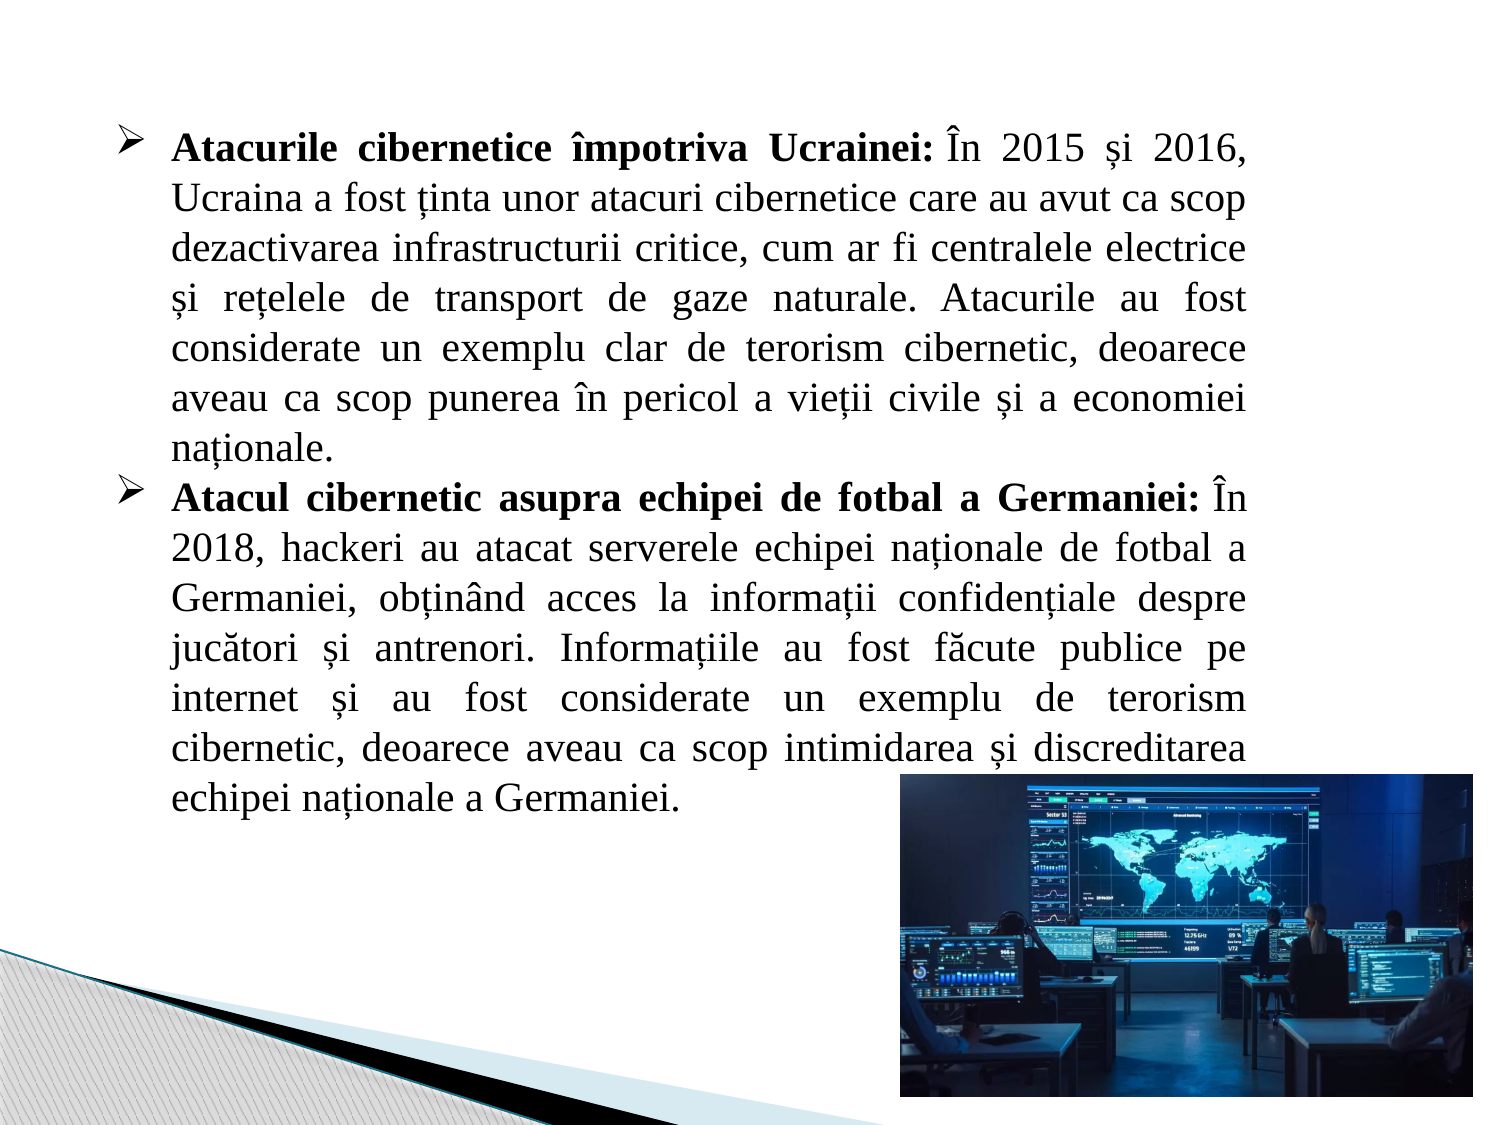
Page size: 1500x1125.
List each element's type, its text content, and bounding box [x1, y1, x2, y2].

text_box Atacurile cibernetice împotriva Ucrainei: În 2015 și 2016, Ucraina a fost ținta unor atacuri cibernetice care au avut ca scop dezactivarea infrastructurii critice, cum ar fi centralele electrice și rețelele de transport de gaze naturale. Atacurile au fost considerate un exemplu clar de terorism cibernetic, deoarece aveau ca scop punerea în pericol a vieții civile și a economiei naționale. Atacul cibernetic asupra echipei de fotbal a Germaniei: În 2018, hackeri au atacat serverele echipei naționale de fotbal a Germaniei, obținând acces la informații confidențiale despre jucători și antrenori. Informațiile au fost făcute publice pe internet și au fost considerate un exemplu de terorism cibernetic, deoarece aveau ca scop intimidarea și discreditarea echipei naționale a Germaniei. [99, 112, 1263, 878]
picture [899, 774, 1473, 1098]
